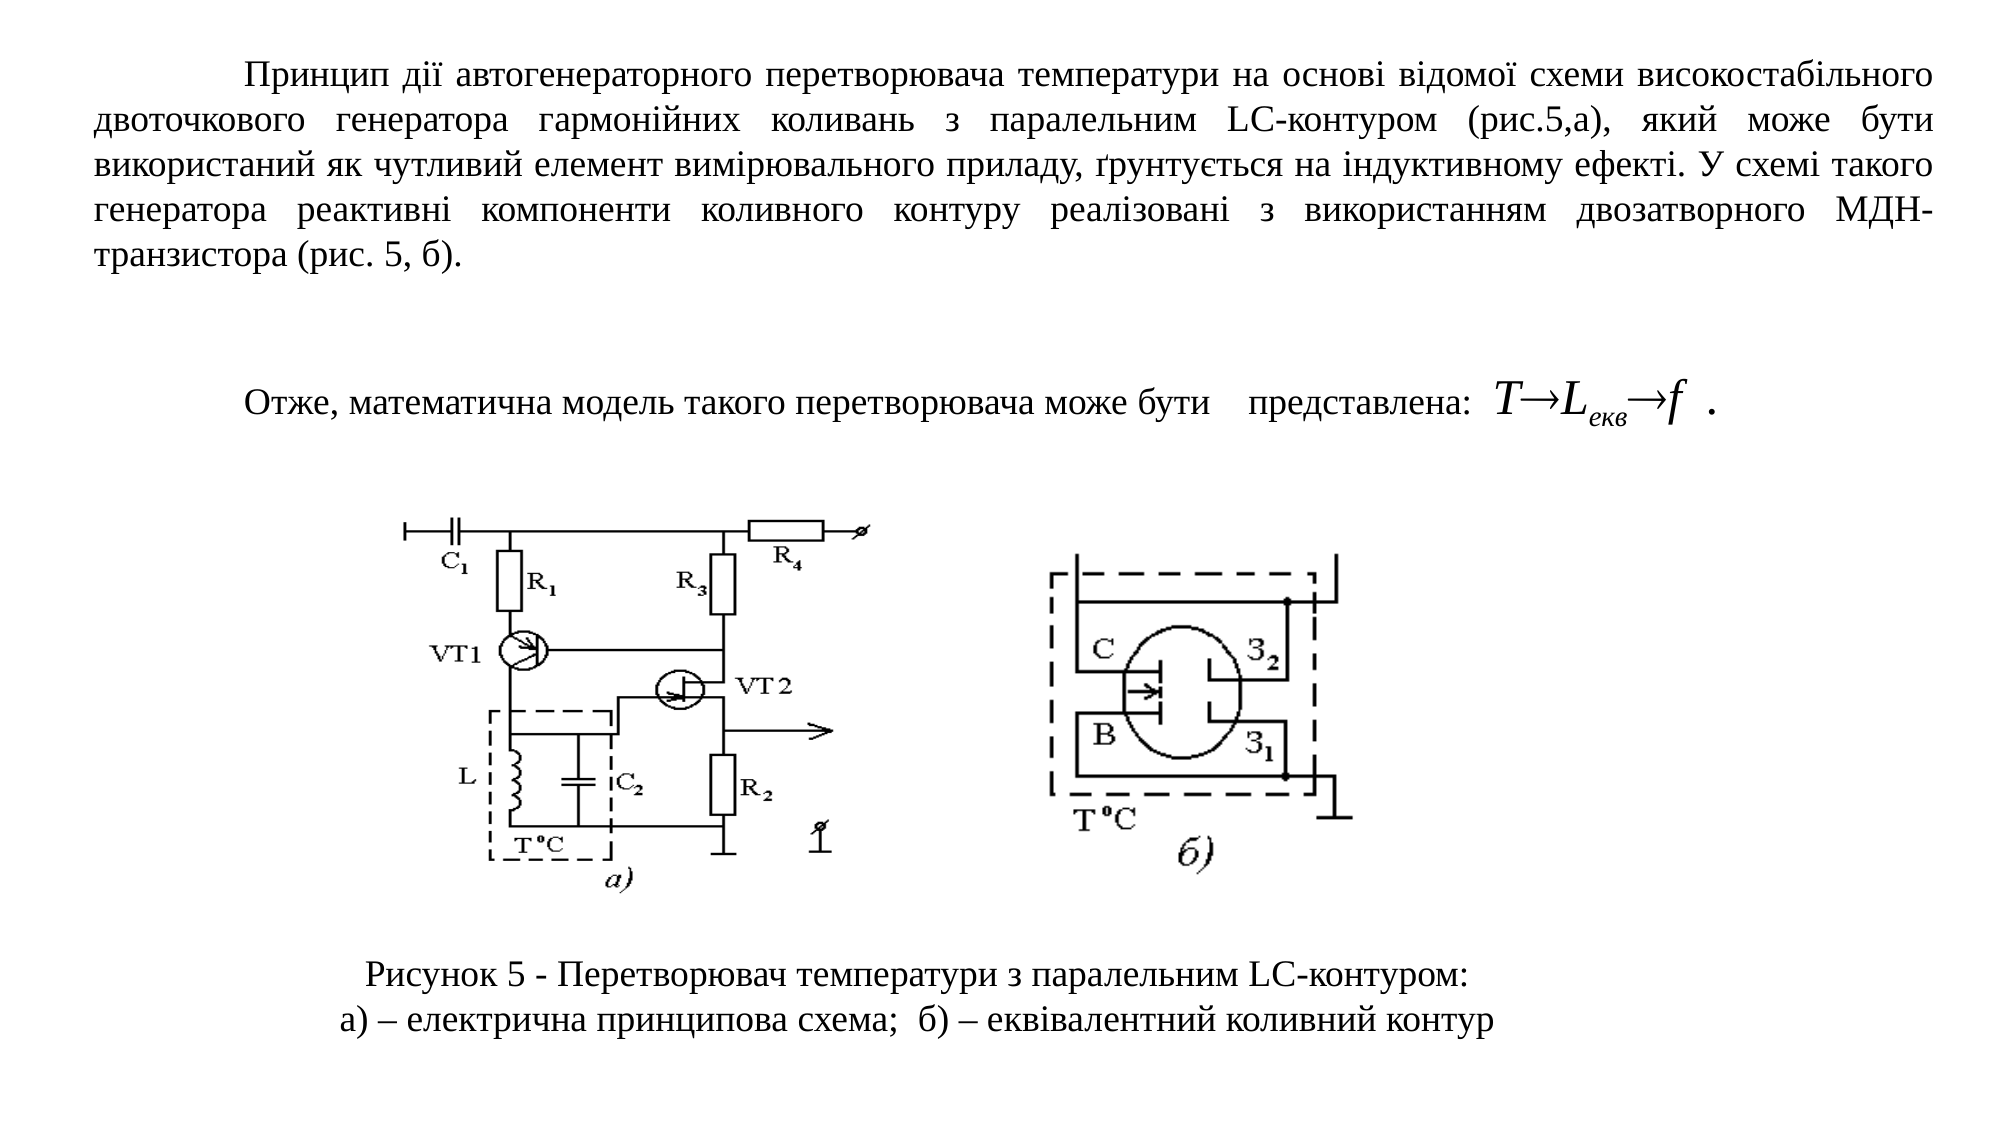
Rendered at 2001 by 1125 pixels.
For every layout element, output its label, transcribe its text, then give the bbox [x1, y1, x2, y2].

text_box Рисунок 5 - Перетворювач температури з паралельним LC-контуром: а) – електрична принципова схема; б) – еквівалентний коливний контур [271, 941, 1564, 1046]
picture [398, 513, 876, 899]
picture [1014, 526, 1373, 886]
text_box Принцип дії автогенераторного перетворювача температури на основі відомої схеми високостабільного двоточкового генератора гармонійних коливань з паралельним LС-контуром (рис.5,а), який може бути використаний як чутливий елемент вимірювального приладу, ґрунтується на індуктивному ефекті. У схемі такого генератора реактивні компоненти коливного контуру реалізовані з використанням двозатворного МДН-транзистора (рис. 5, б). Отже, математична модель такого перетворювача може бути представлена: ТLеквf . [79, 41, 1951, 475]
